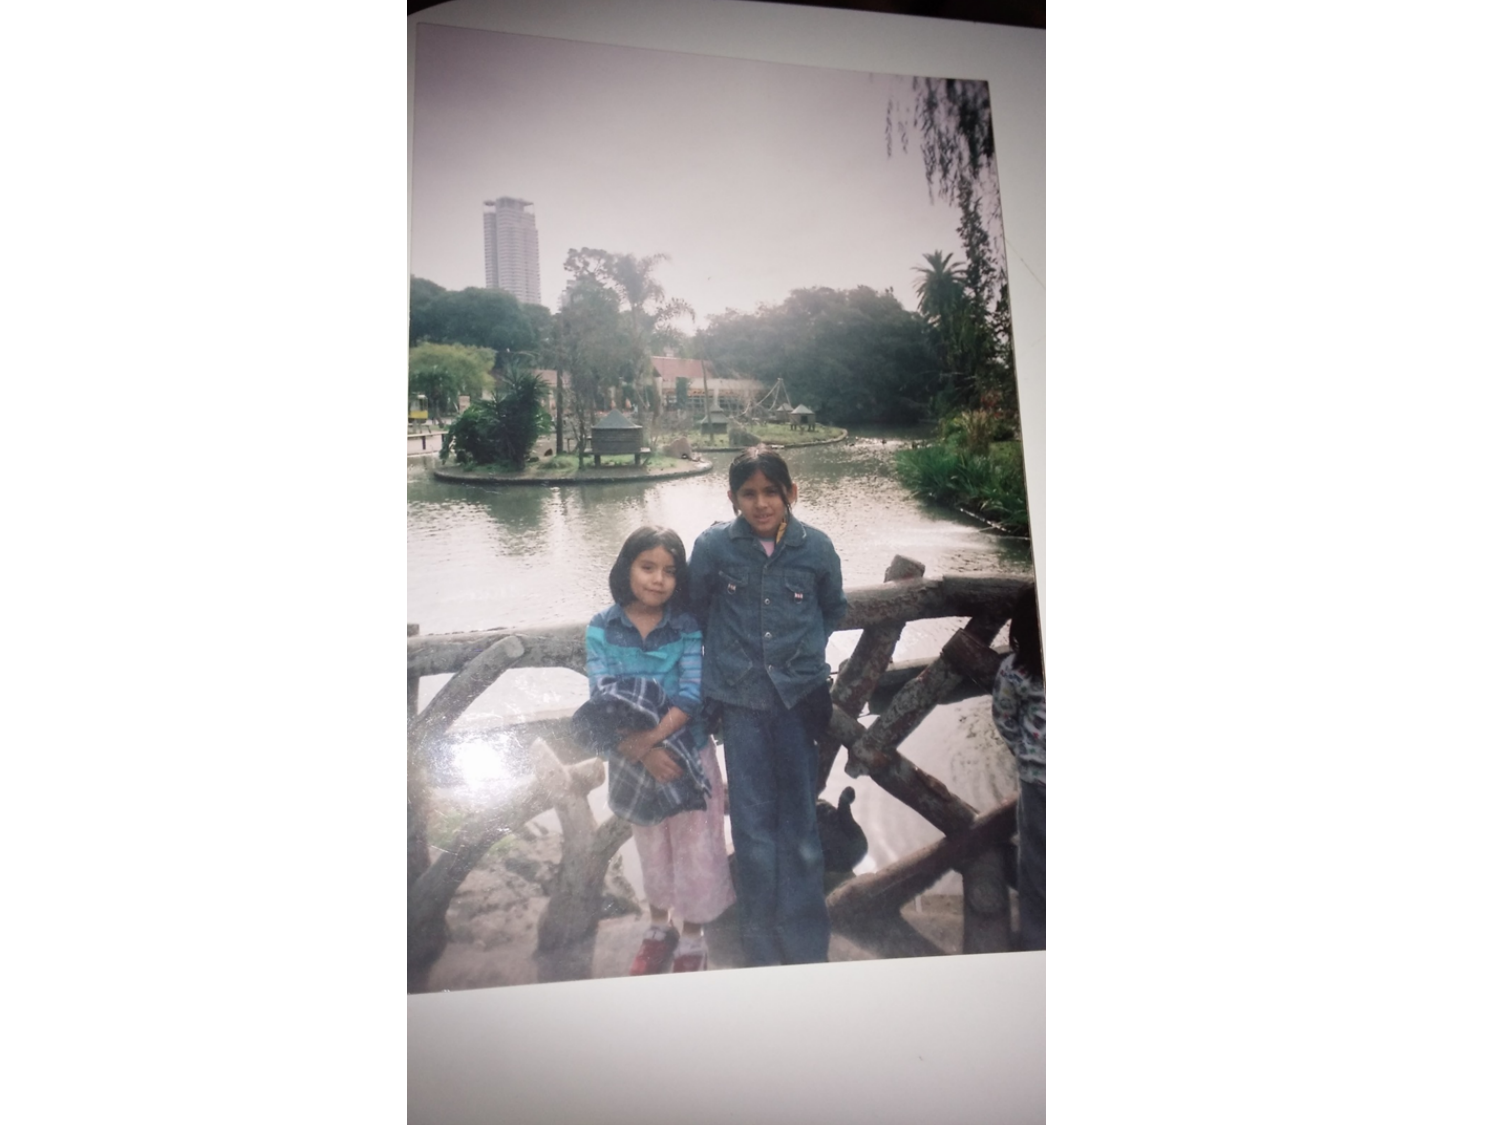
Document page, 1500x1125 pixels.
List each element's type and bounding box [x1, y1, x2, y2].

list [407, 0, 1046, 1125]
